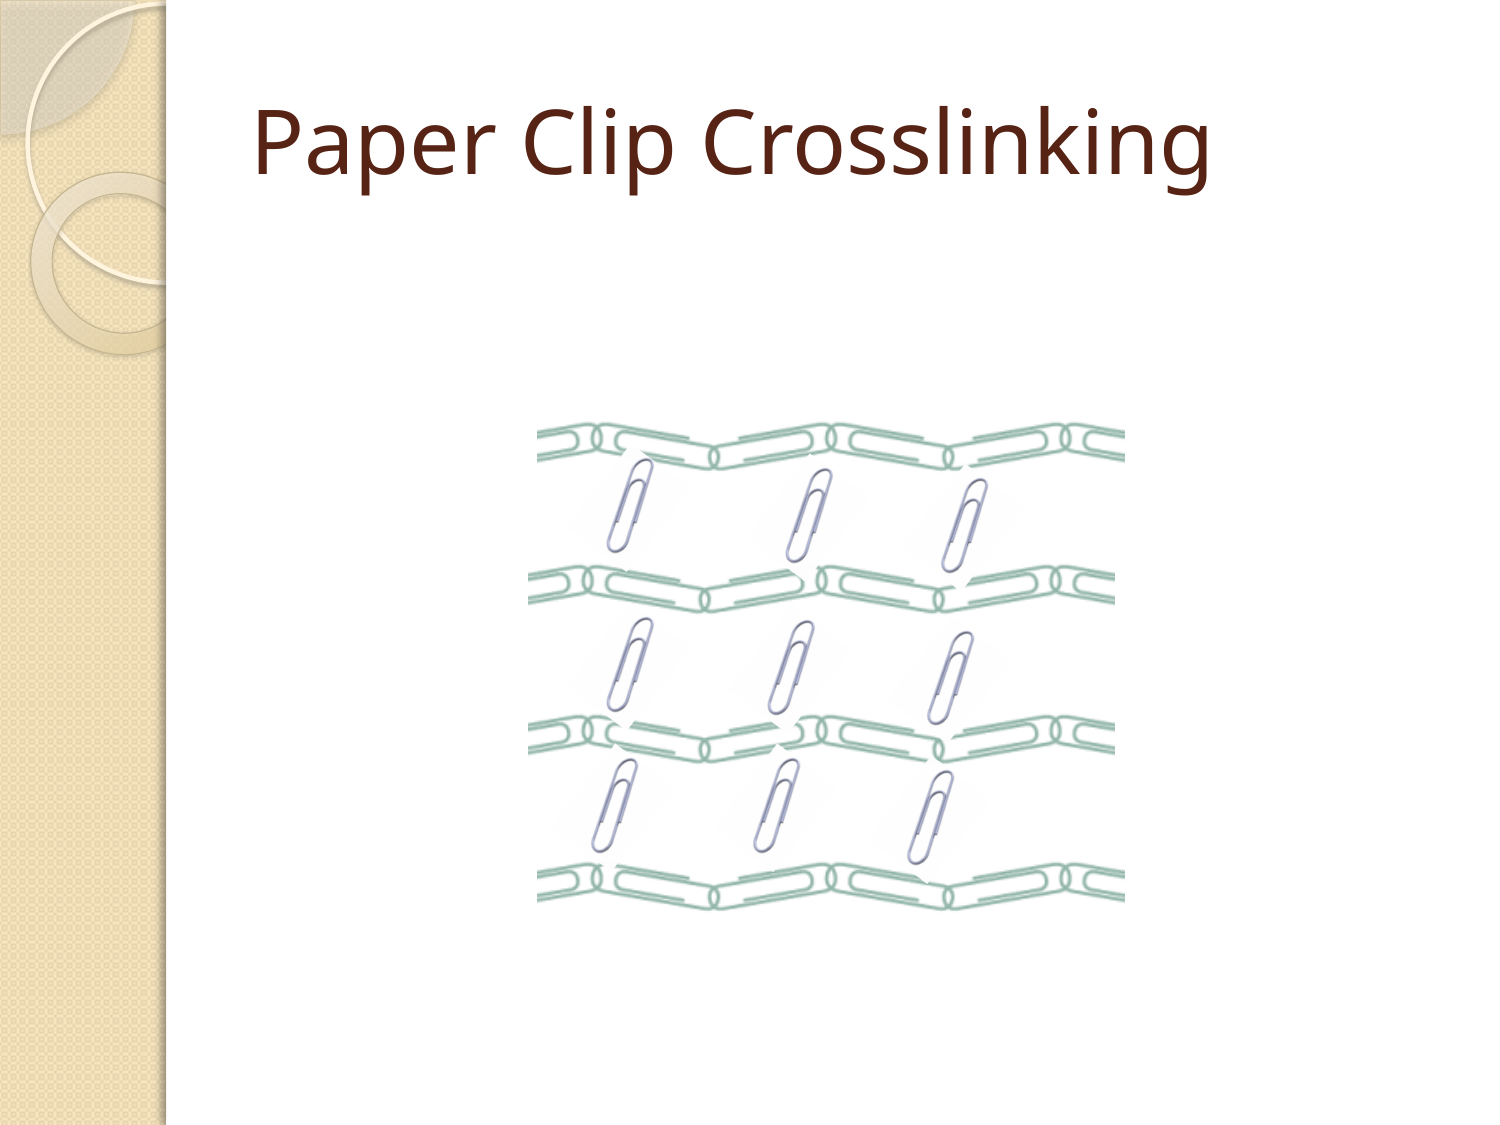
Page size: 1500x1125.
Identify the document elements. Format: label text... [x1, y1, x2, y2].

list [537, 363, 1125, 527]
picture [527, 470, 1125, 967]
title Paper Clip Crosslinking [235, 45, 1466, 233]
